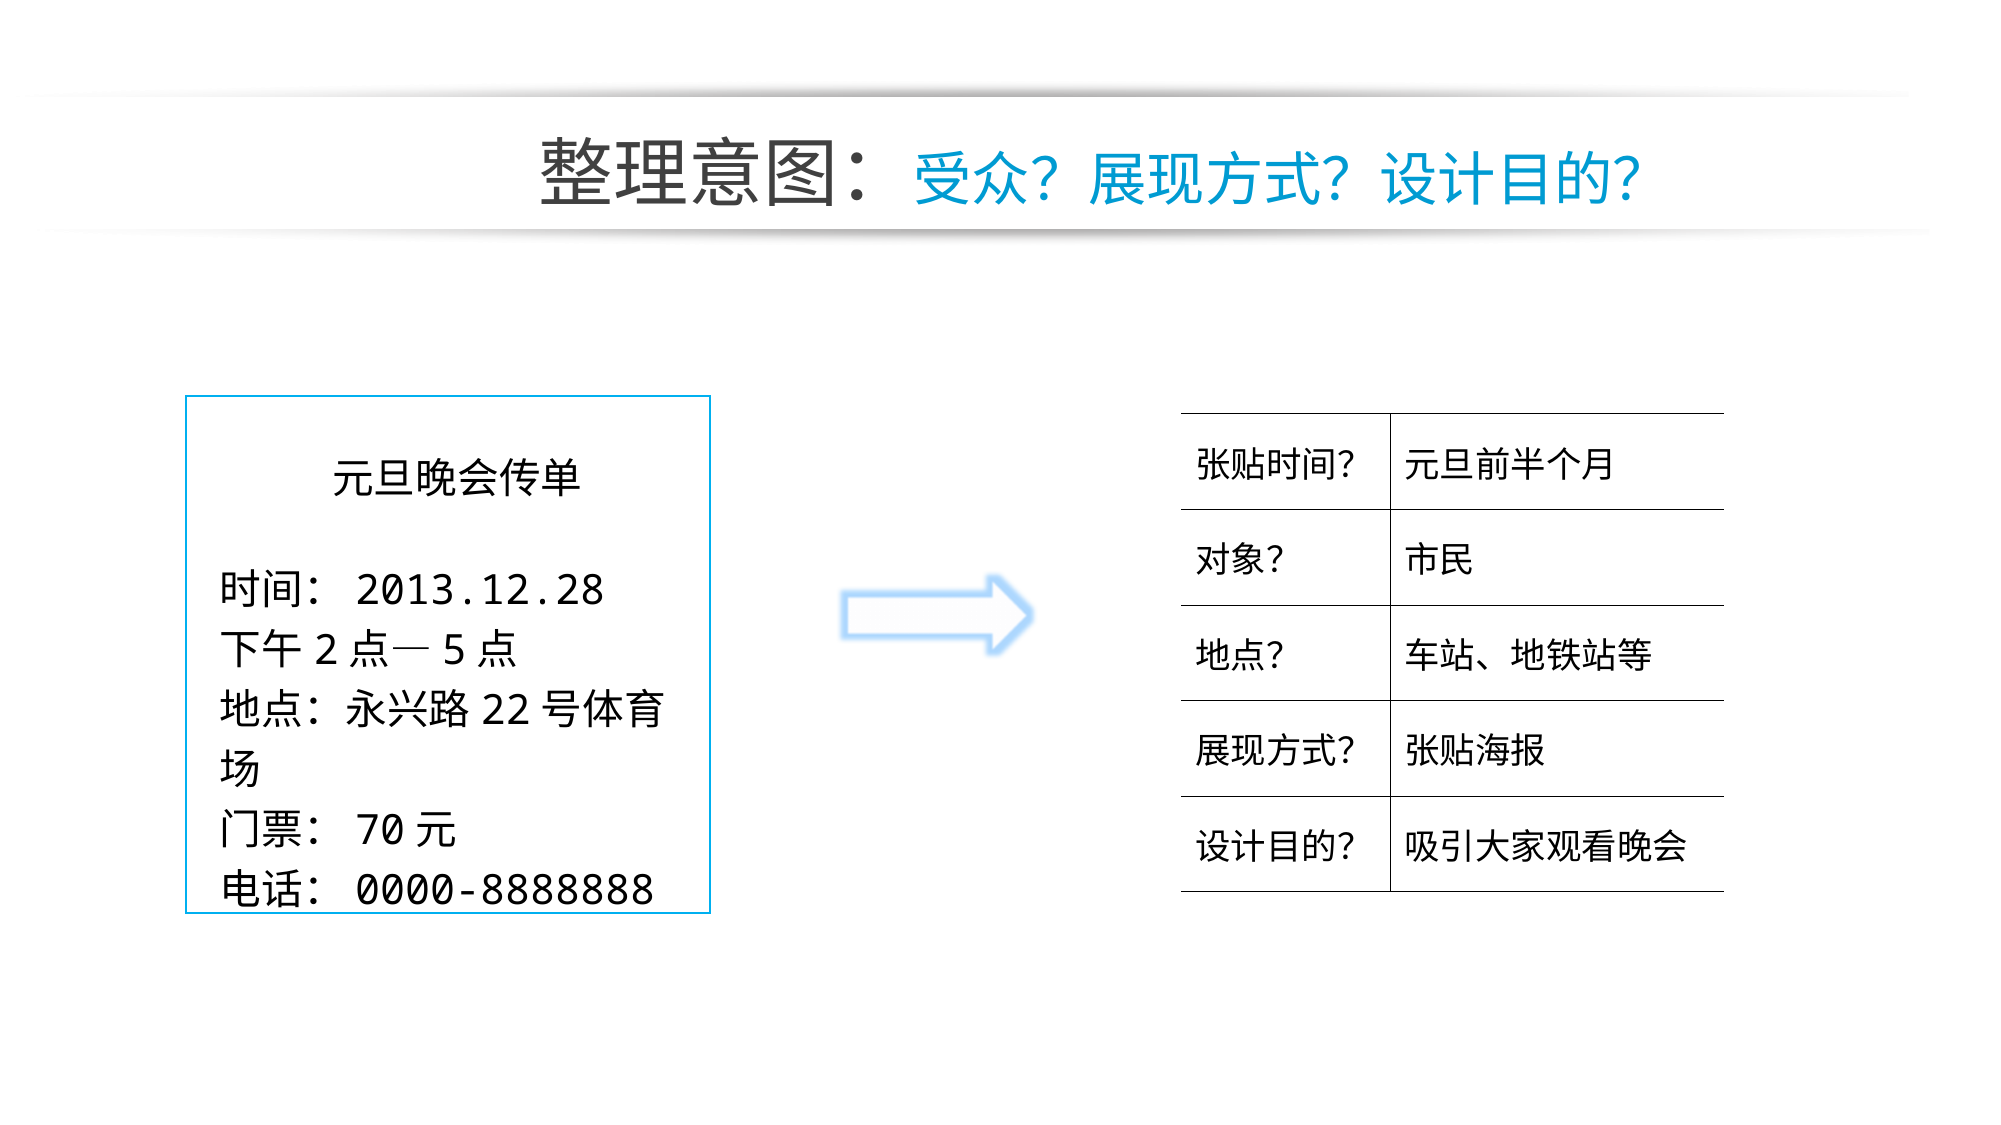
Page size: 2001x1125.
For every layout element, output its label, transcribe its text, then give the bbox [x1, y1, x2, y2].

text_box 整理意图：受众？展现方式？设计目的？ [304, 117, 1686, 223]
table_cell 地点？ [1181, 606, 1390, 700]
table_cell 展现方式？ [1181, 701, 1390, 796]
table_header 张贴时间？ [1181, 414, 1390, 509]
table_cell 设计目的？ [1181, 797, 1390, 891]
table_cell 张贴海报 [1391, 701, 1724, 796]
table_header 元旦前半个月 [1391, 414, 1724, 509]
picture [16, 80, 1909, 97]
table_cell 市民 [1391, 510, 1724, 605]
table_cell 吸引大家观看晚会 [1391, 797, 1724, 891]
text_box [185, 395, 711, 914]
picture [36, 229, 1930, 246]
table_cell 对象？ [1181, 510, 1390, 605]
text_box [848, 583, 1026, 648]
table_cell 车站、地铁站等 [1391, 606, 1724, 700]
text_box 元旦晚会传单 时间：2013.12.28 下午2点—5点 地点：永兴路22号体育场 门票：70元 电话：0000-8888888 [205, 444, 710, 920]
